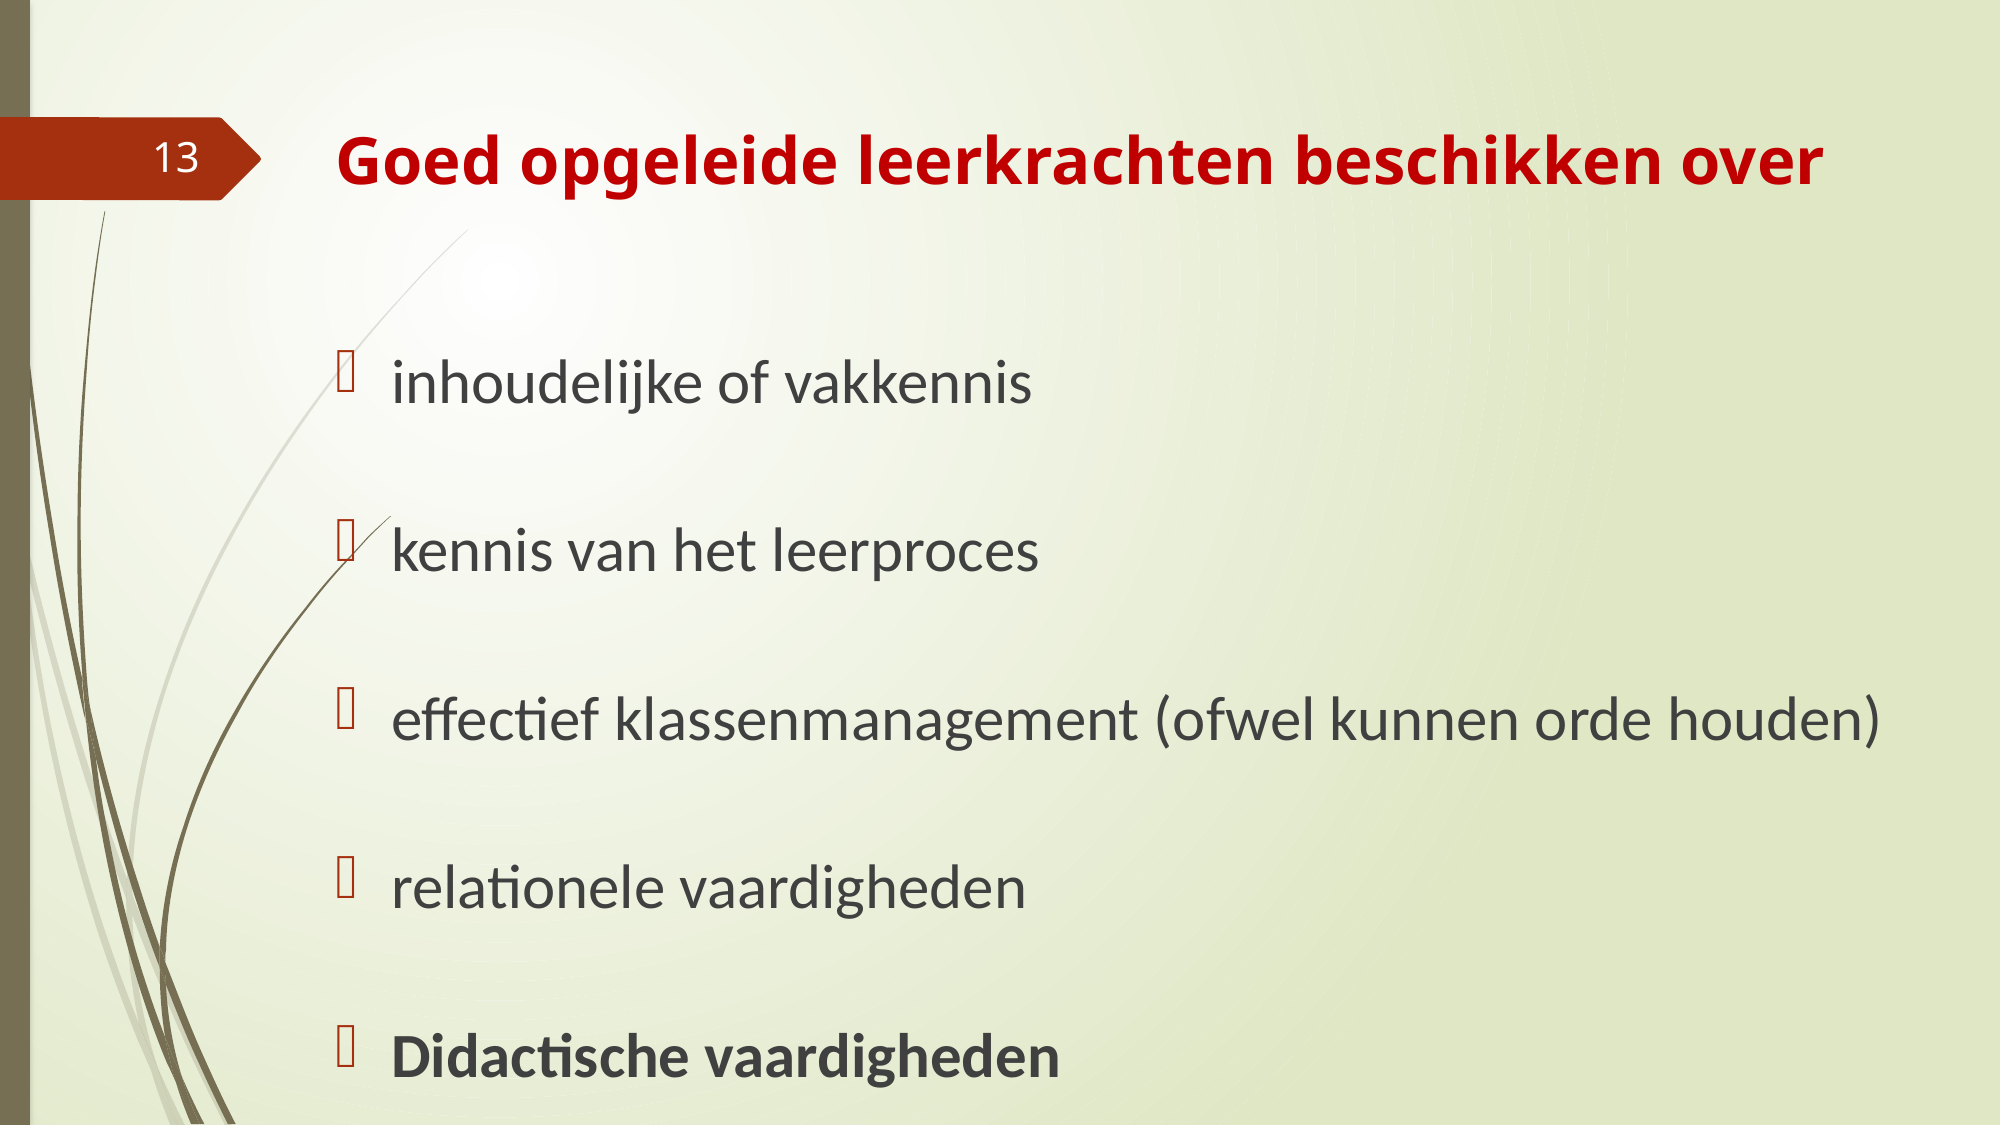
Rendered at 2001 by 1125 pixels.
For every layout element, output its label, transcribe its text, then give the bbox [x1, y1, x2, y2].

list inhoudelijke of vakkennis kennis van het leerproces effectief klassenmanagement (ofwel kunnen orde houden) relationele vaardigheden Didactische vaardigheden [320, 257, 1967, 1101]
slide_number 13 [87, 129, 216, 190]
title Goed opgeleide leerkrachten beschikken over [320, 112, 1903, 207]
